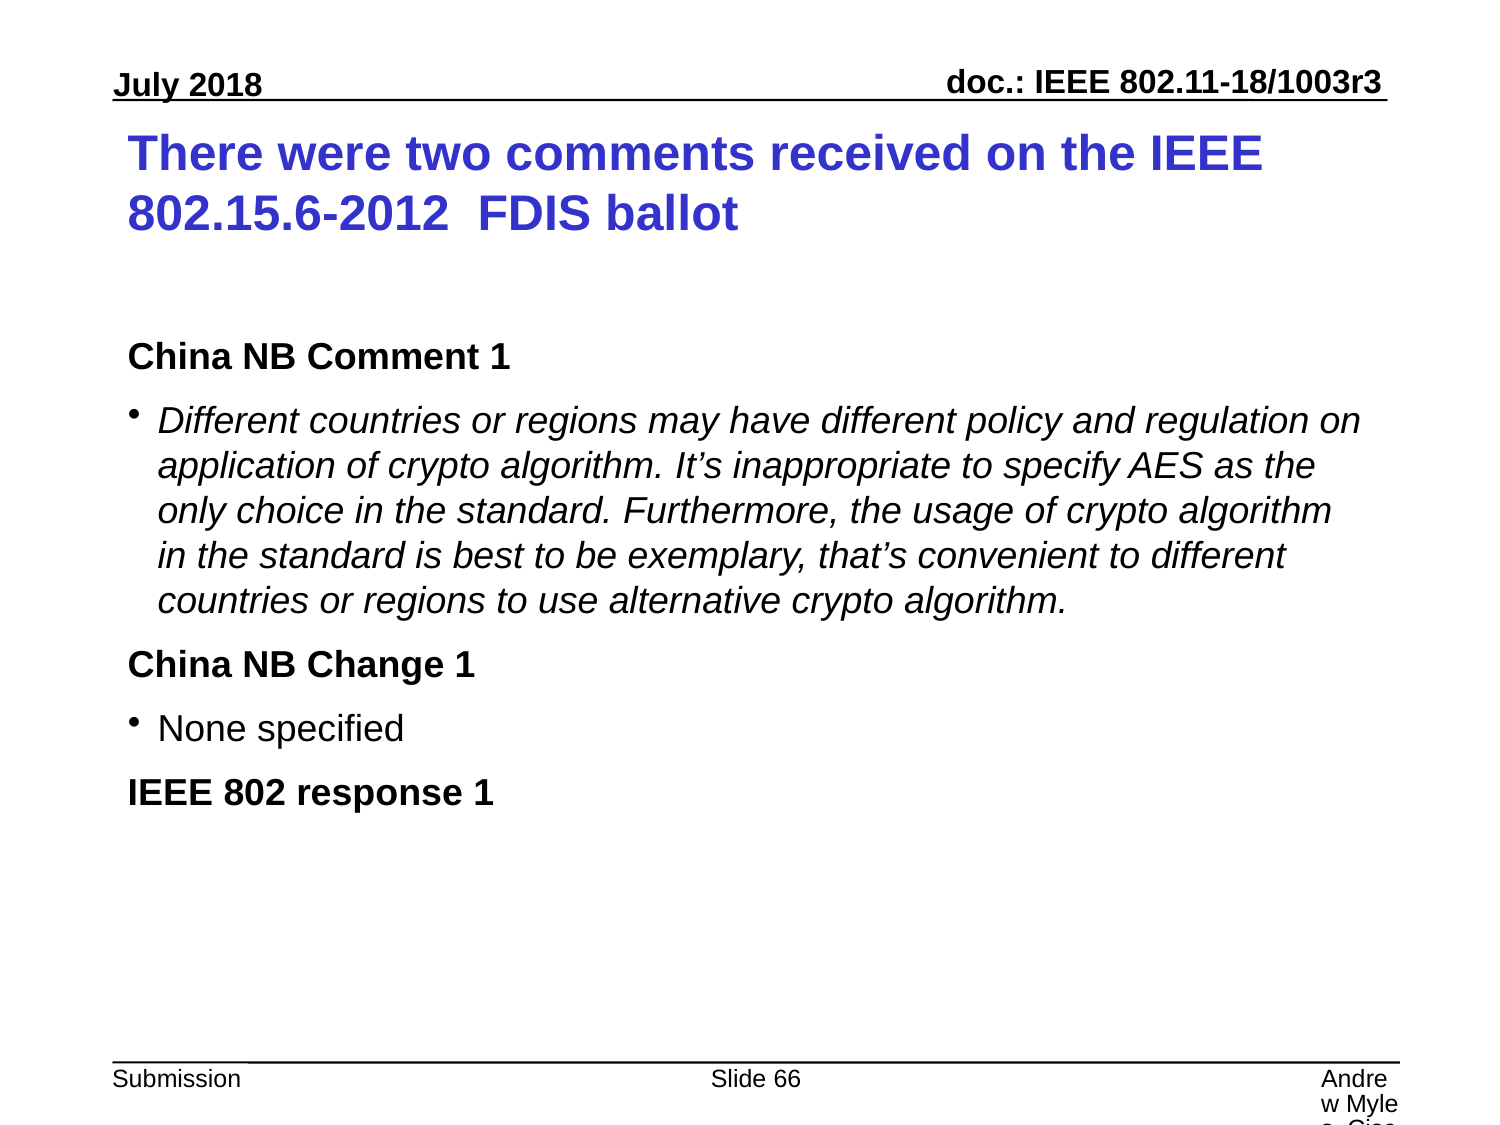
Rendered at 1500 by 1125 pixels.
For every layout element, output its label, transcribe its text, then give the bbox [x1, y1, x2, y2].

footer Andrew Myles, Cisco [1320, 1061, 1402, 1093]
title There were two comments received on the IEEE 802.15.6-2012 FDIS ballot [112, 112, 1388, 288]
slide_number Slide 66 [709, 1061, 803, 1093]
list China NB Comment 1 Different countries or regions may have different policy and regulation on application of crypto algorithm. It’s inappropriate to specify AES as the only choice in the standard. Furthermore, the usage of crypto algorithm in the standard is best to be exemplary, that’s convenient to different countries or regions to use alternative crypto algorithm. China NB Change 1 None specified IEEE 802 response 1 [112, 324, 1388, 1000]
